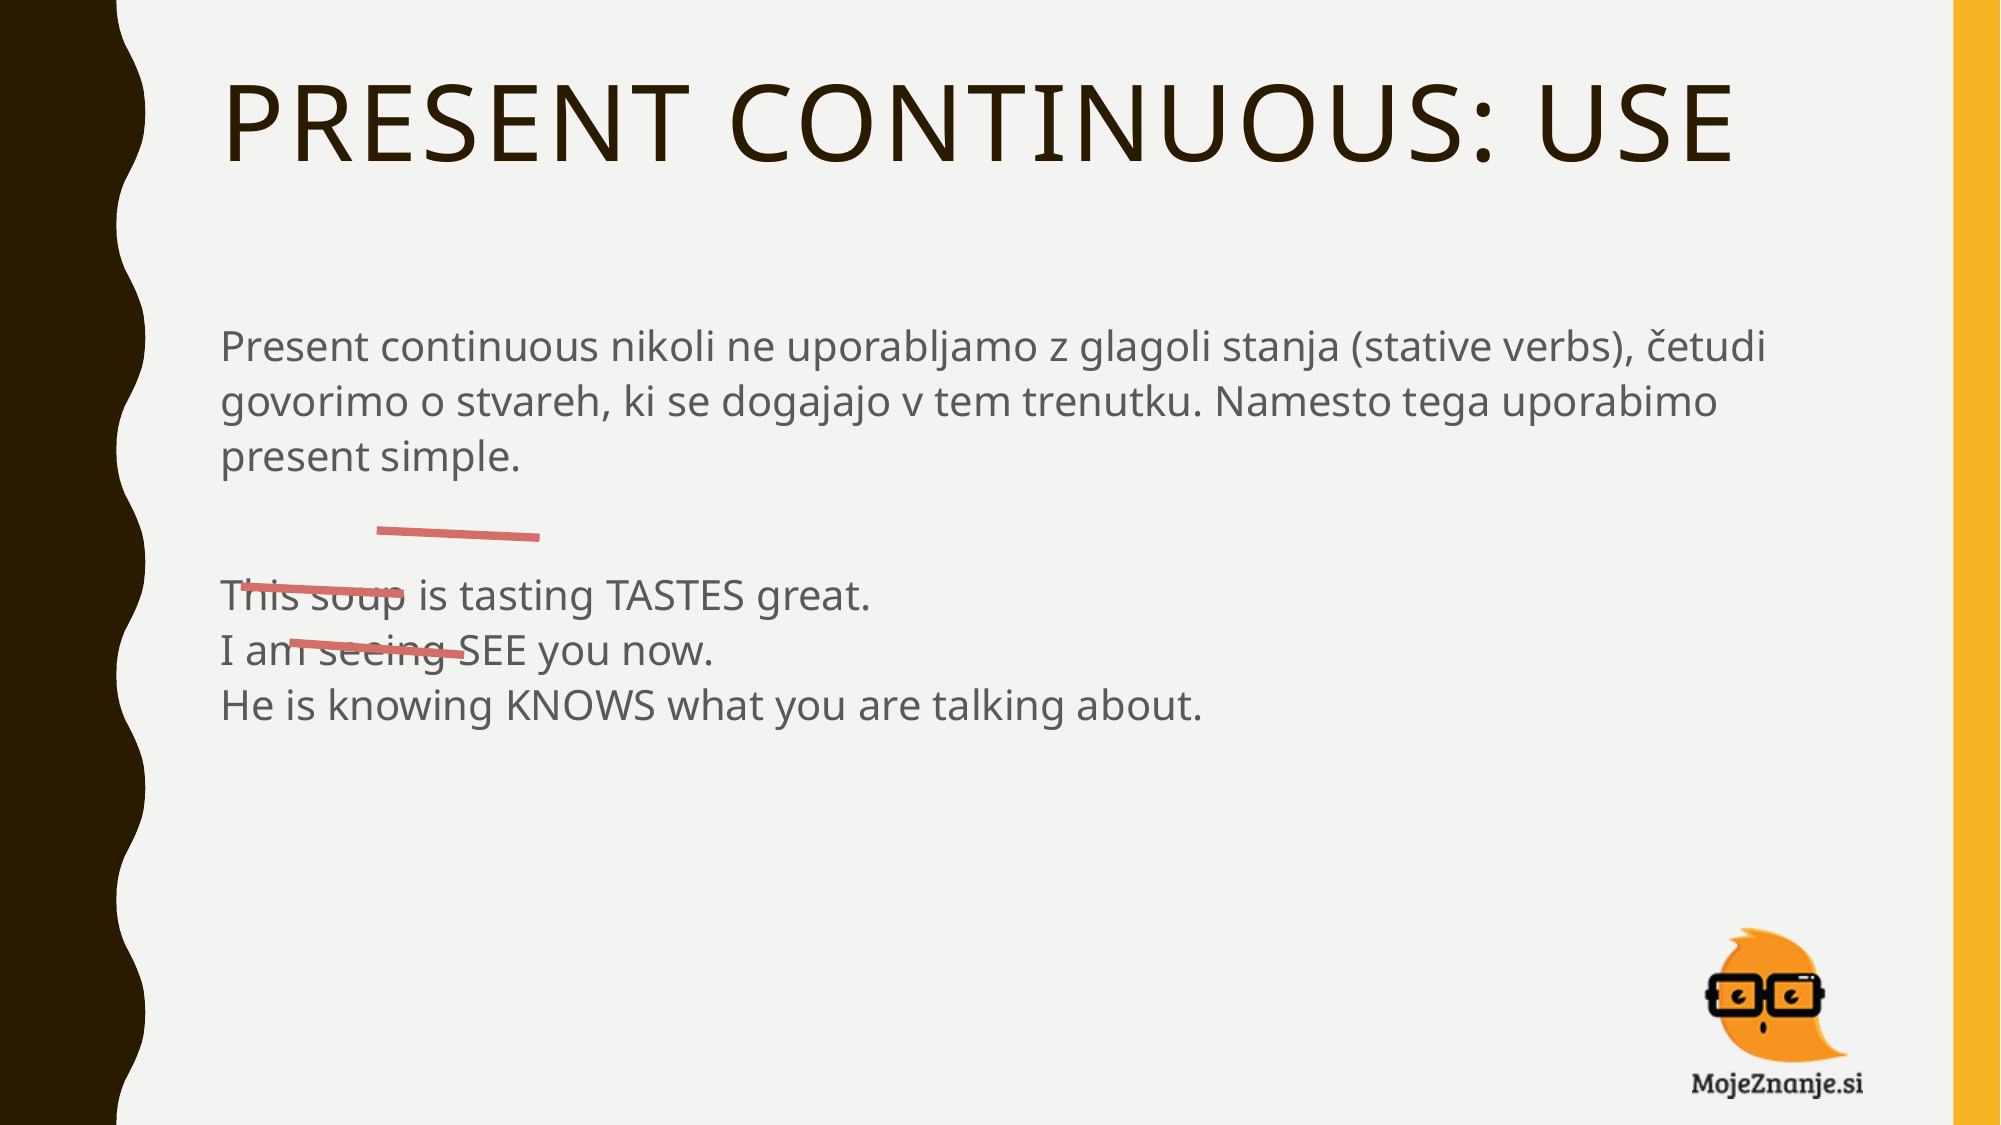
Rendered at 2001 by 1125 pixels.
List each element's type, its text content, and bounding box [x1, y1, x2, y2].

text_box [240, 586, 404, 594]
picture [1692, 965, 1863, 1099]
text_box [376, 530, 540, 538]
list Present continuous nikoli ne uporabljamo z glagoli stanja (stative verbs), četudi govorimo o stvareh, ki se dogajajo v tem trenutku. Namesto tega uporabimo present simple. This soup is tasting TASTES great. I am seeing SEE you now. He is knowing KNOWS what you are talking about. [205, 307, 1875, 965]
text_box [289, 642, 465, 655]
title PRESENT CONTINUOUS: USE [205, 62, 1875, 307]
